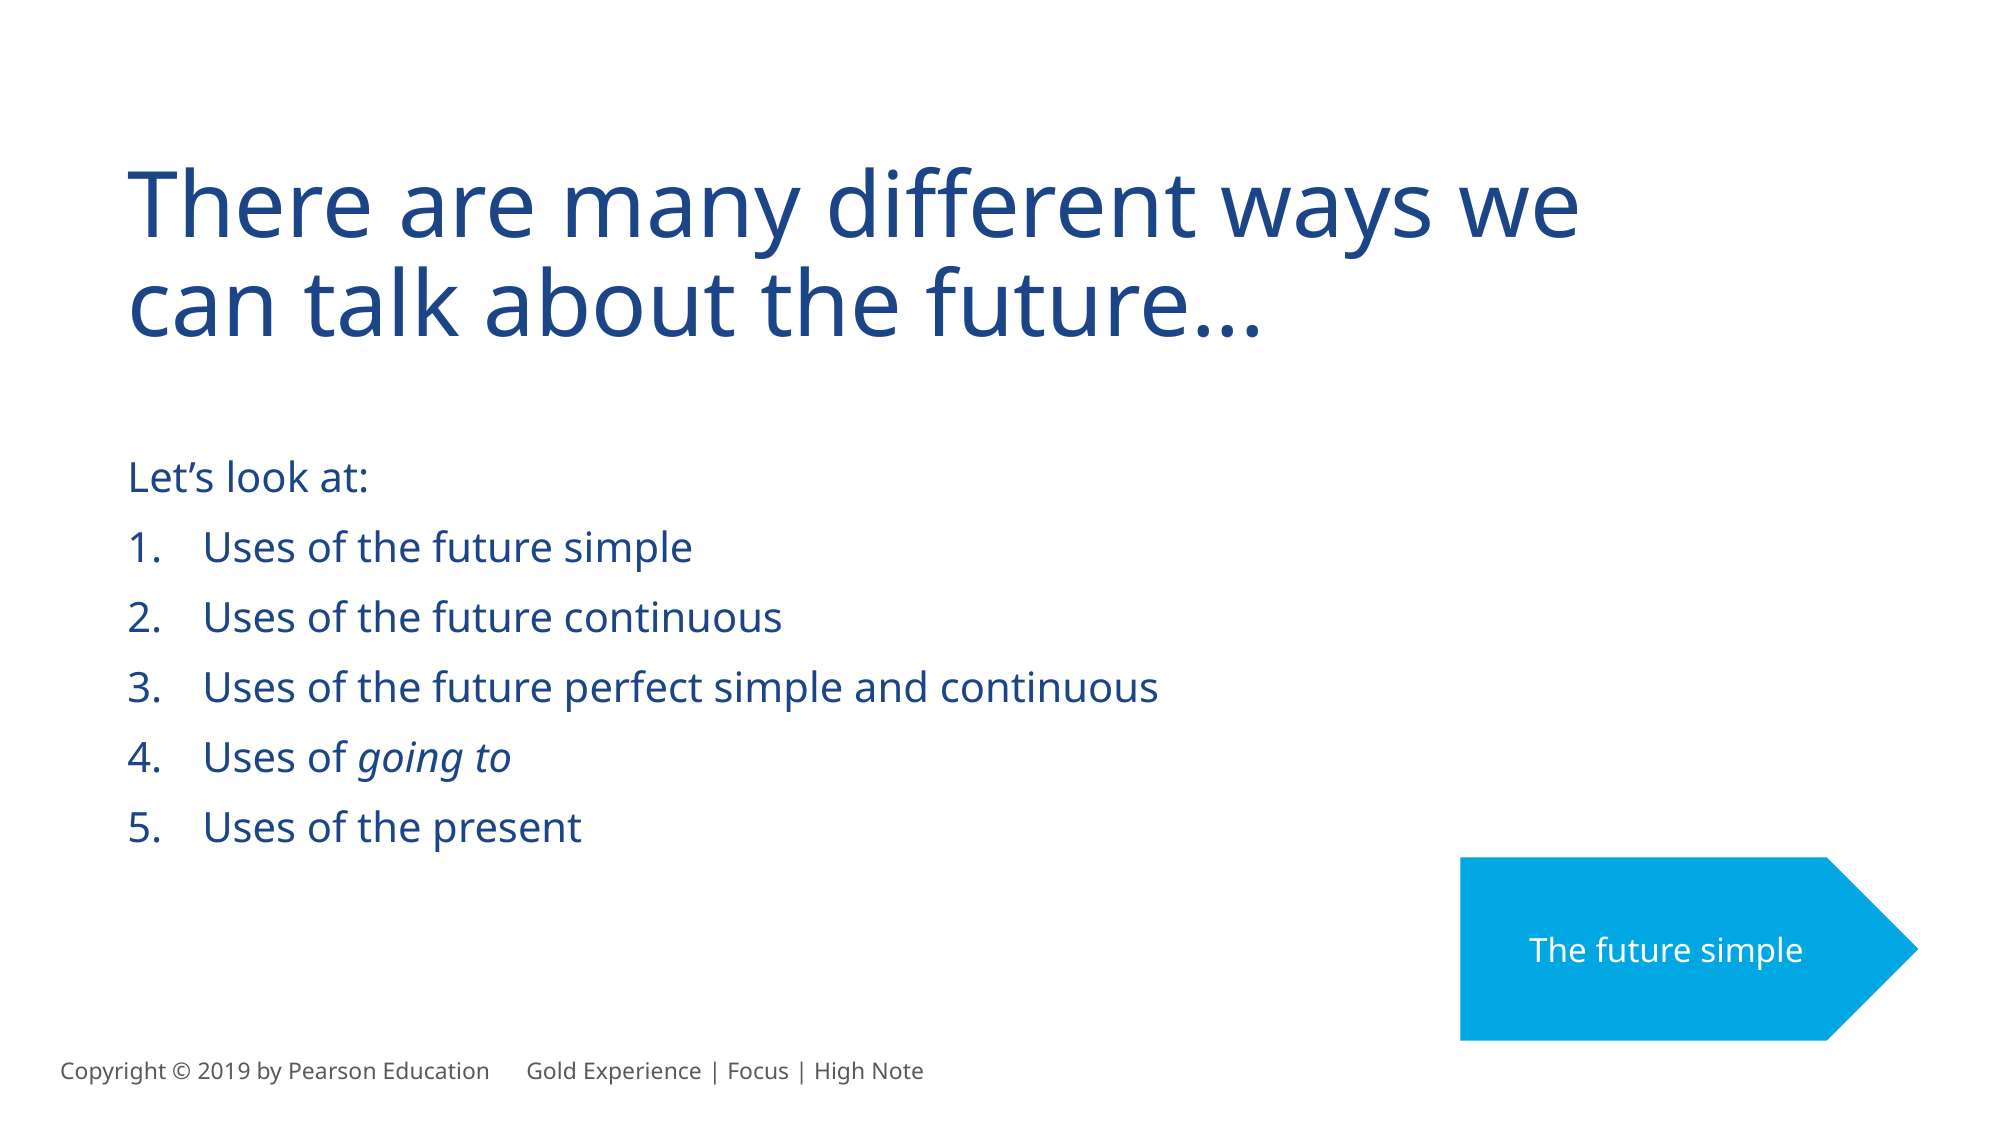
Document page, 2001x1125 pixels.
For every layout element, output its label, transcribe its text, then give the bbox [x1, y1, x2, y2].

footer Copyright © 2019 by Pearson Education Gold Experience | Focus | High Note [45, 1040, 1084, 1101]
title There are many different ways we can talk about the future... [112, 125, 1763, 390]
text_box The future simple [1460, 857, 1919, 1041]
list Let’s look at: Uses of the future simple Uses of the future continuous Uses of the future perfect simple and continuous Uses of going to Uses of the present [112, 449, 1763, 891]
